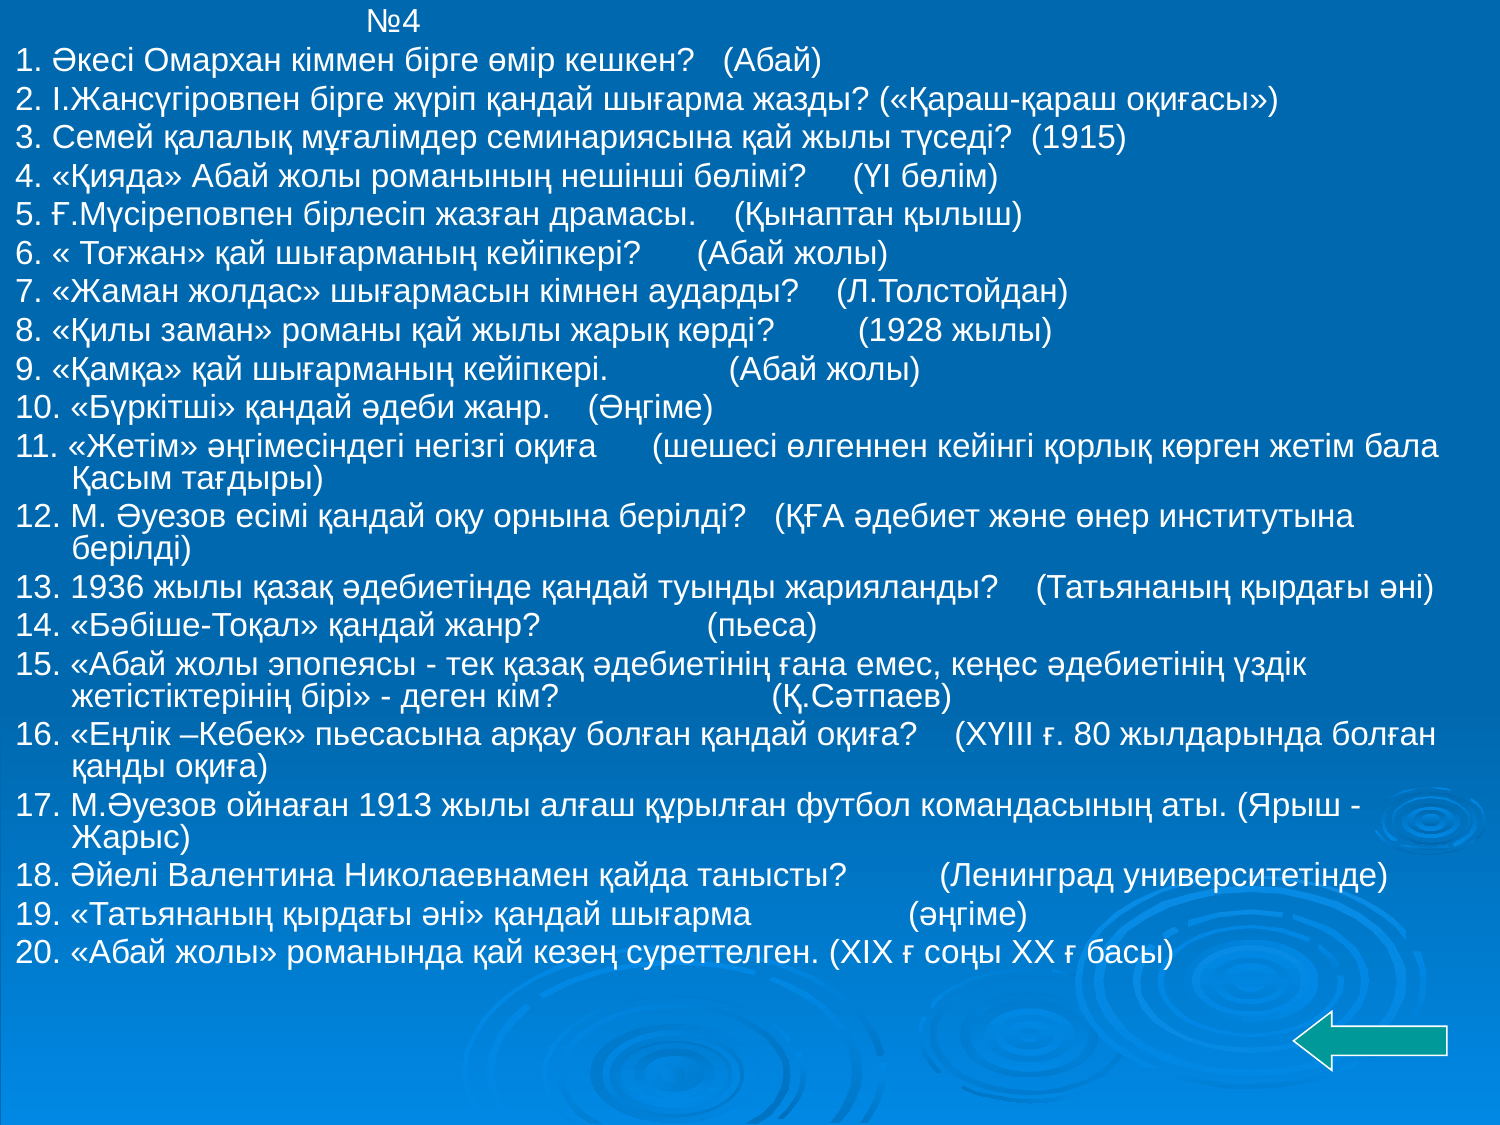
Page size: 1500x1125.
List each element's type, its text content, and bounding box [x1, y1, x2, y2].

text_box [1293, 1011, 1447, 1071]
list №4 1. Әкесі Омархан кіммен бірге өмір кешкен? (Абай) 2. І.Жансүгіровпен бірге жүріп қандай шығарма жазды? («Қараш-қараш оқиғасы») 3. Семей қалалық мұғалімдер семинариясына қай жылы түседі? (1915) 4. «Қияда» Абай жолы романының нешінші бөлімі? (ҮІ бөлім) 5. Ғ.Мүсіреповпен бірлесіп жазған драмасы. (Қынаптан қылыш) 6. « Тоғжан» қай шығарманың кейіпкері? (Абай жолы) 7. «Жаман жолдас» шығармасын кімнен аударды? (Л.Толстойдан) 8. «Қилы заман» романы қай жылы жарық көрді? (1928 жылы) 9. «Қамқа» қай шығарманың кейіпкері. (Абай жолы) 10. «Бүркітші» қандай әдеби жанр. (Әңгіме) 11. «Жетім» әңгімесіндегі негізгі оқиға (шешесі өлгеннен кейінгі қорлық көрген жетім бала Қасым тағдыры) 12. М. Әуезов есімі қандай оқу орнына берілді? (ҚҒА әдебиет және өнер институтына берілді) 13. 1936 жылы қазақ әдебиетінде қандай туынды жарияланды? (Татьянаның қырдағы әні) 14. «Бәбіше-Тоқал» қандай жанр? (пьеса) 15. «Абай жолы эпопеясы - тек қазақ әдебиетінің ғана емес, кеңес әдебиетінің үздік жетістіктерінің бірі» - деген кім? (Қ.Сәтпаев) 16. «Еңлік –Кебек» пьесасына арқау болған қандай оқиға? (ХҮІІІ ғ. 80 жылдарында болған қанды оқиға) 17. М.Әуезов ойнаған 1913 жылы алғаш құрылған футбол командасының аты. (Ярыш - Жарыс) 18. Әйелі Валентина Николаевнамен қайда танысты? (Ленинград университетінде) 19. «Татьянаның қырдағы әні» қандай шығарма (әңгіме) 20. «Абай жолы» романында қай кезең суреттелген. (ХІХ ғ соңы ХХ ғ басы) [0, 0, 1500, 1125]
